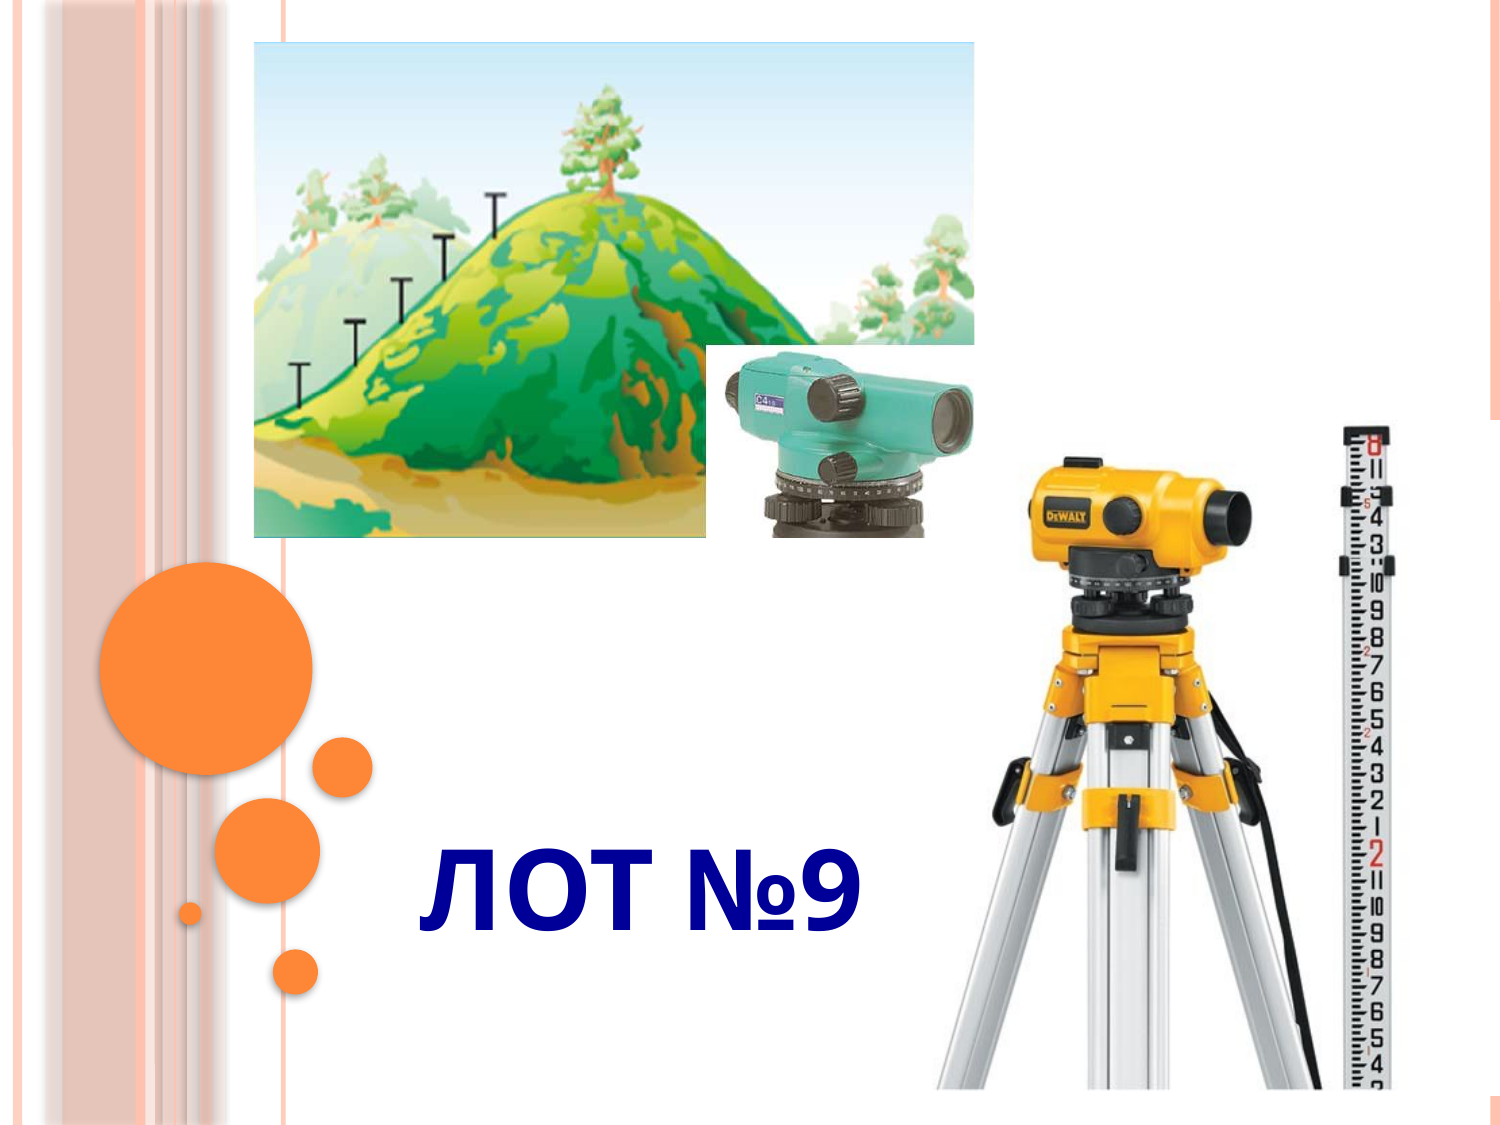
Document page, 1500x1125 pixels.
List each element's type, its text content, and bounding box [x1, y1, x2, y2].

text_box ЛОТ №9 [404, 810, 819, 961]
picture [253, 42, 1500, 1096]
